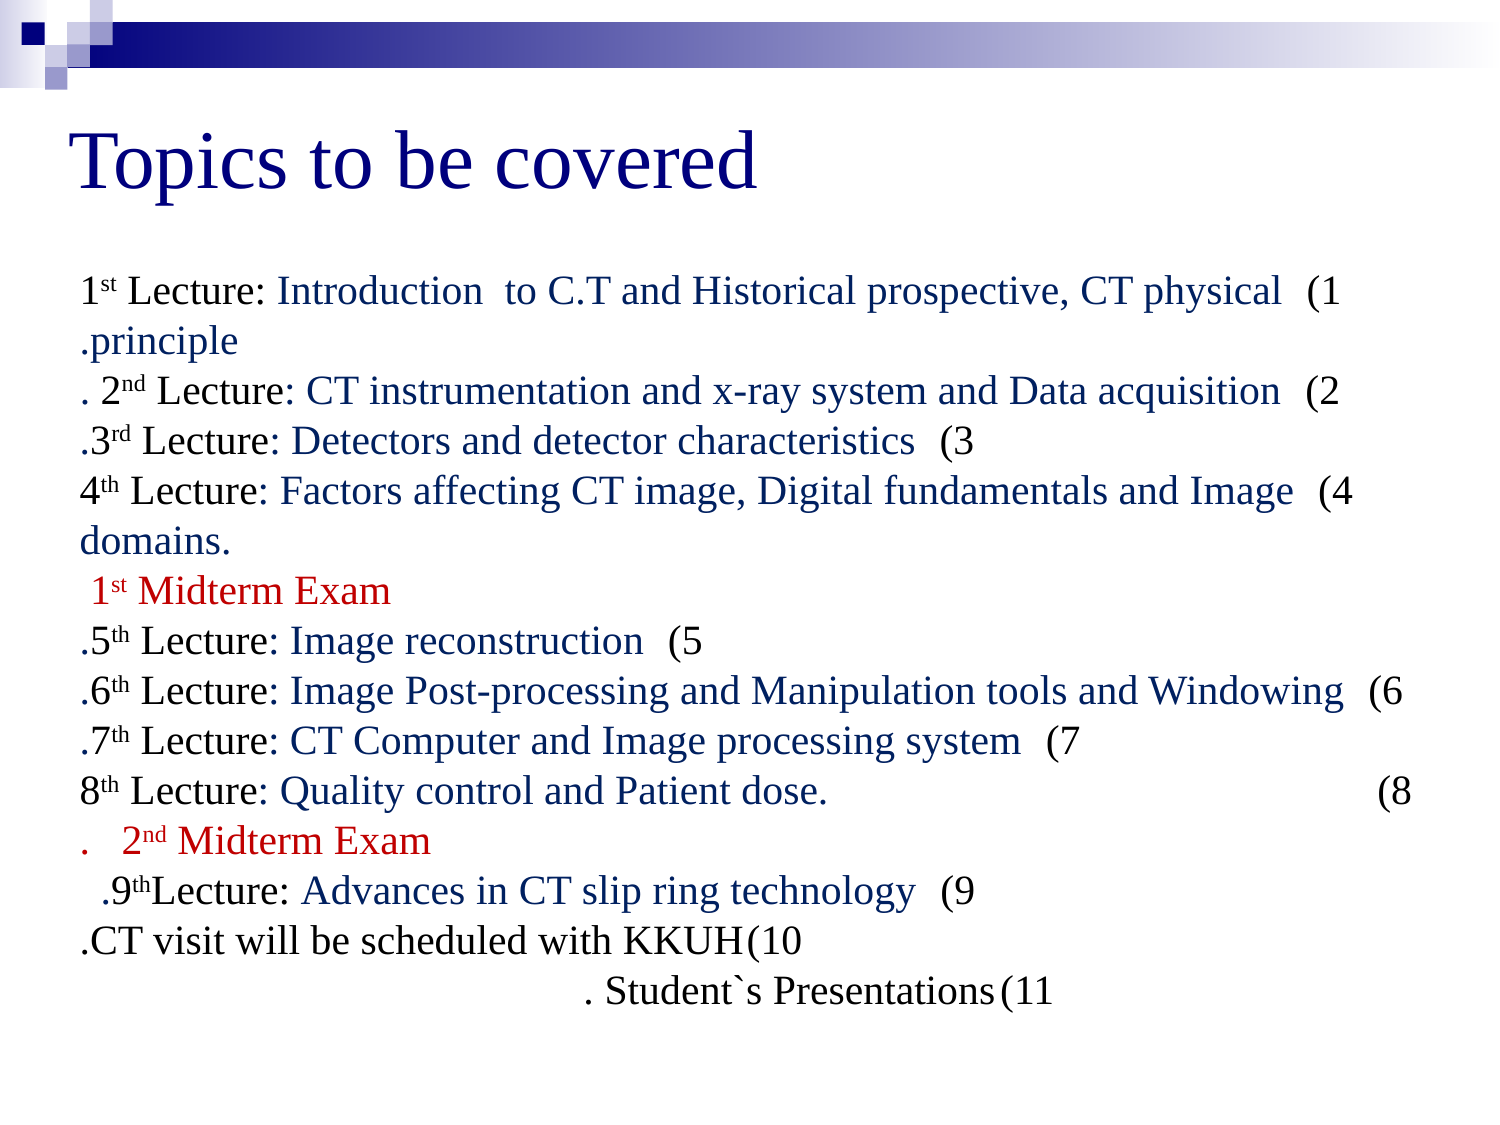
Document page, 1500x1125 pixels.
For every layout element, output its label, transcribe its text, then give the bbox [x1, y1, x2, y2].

title Topics to be covered [52, 42, 1404, 268]
text_box 1st Lecture: Introduction to C.T and Historical prospective, CT physical principle. 2nd Lecture: CT instrumentation and x-ray system and Data acquisition . 3rd Lecture: Detectors and detector characteristics. 4th Lecture: Factors affecting CT image, Digital fundamentals and Image domains. 1st Midterm Exam 5th Lecture: Image reconstruction. 6th Lecture: Image Post-processing and Manipulation tools and Windowing. 7th Lecture: CT Computer and Image processing system. 8th Lecture: Quality control and Patient dose. 2nd Midterm Exam. 9thLecture: Advances in CT slip ring technology. CT visit will be scheduled with KKUH. Student`s Presentations . [64, 255, 1436, 1021]
